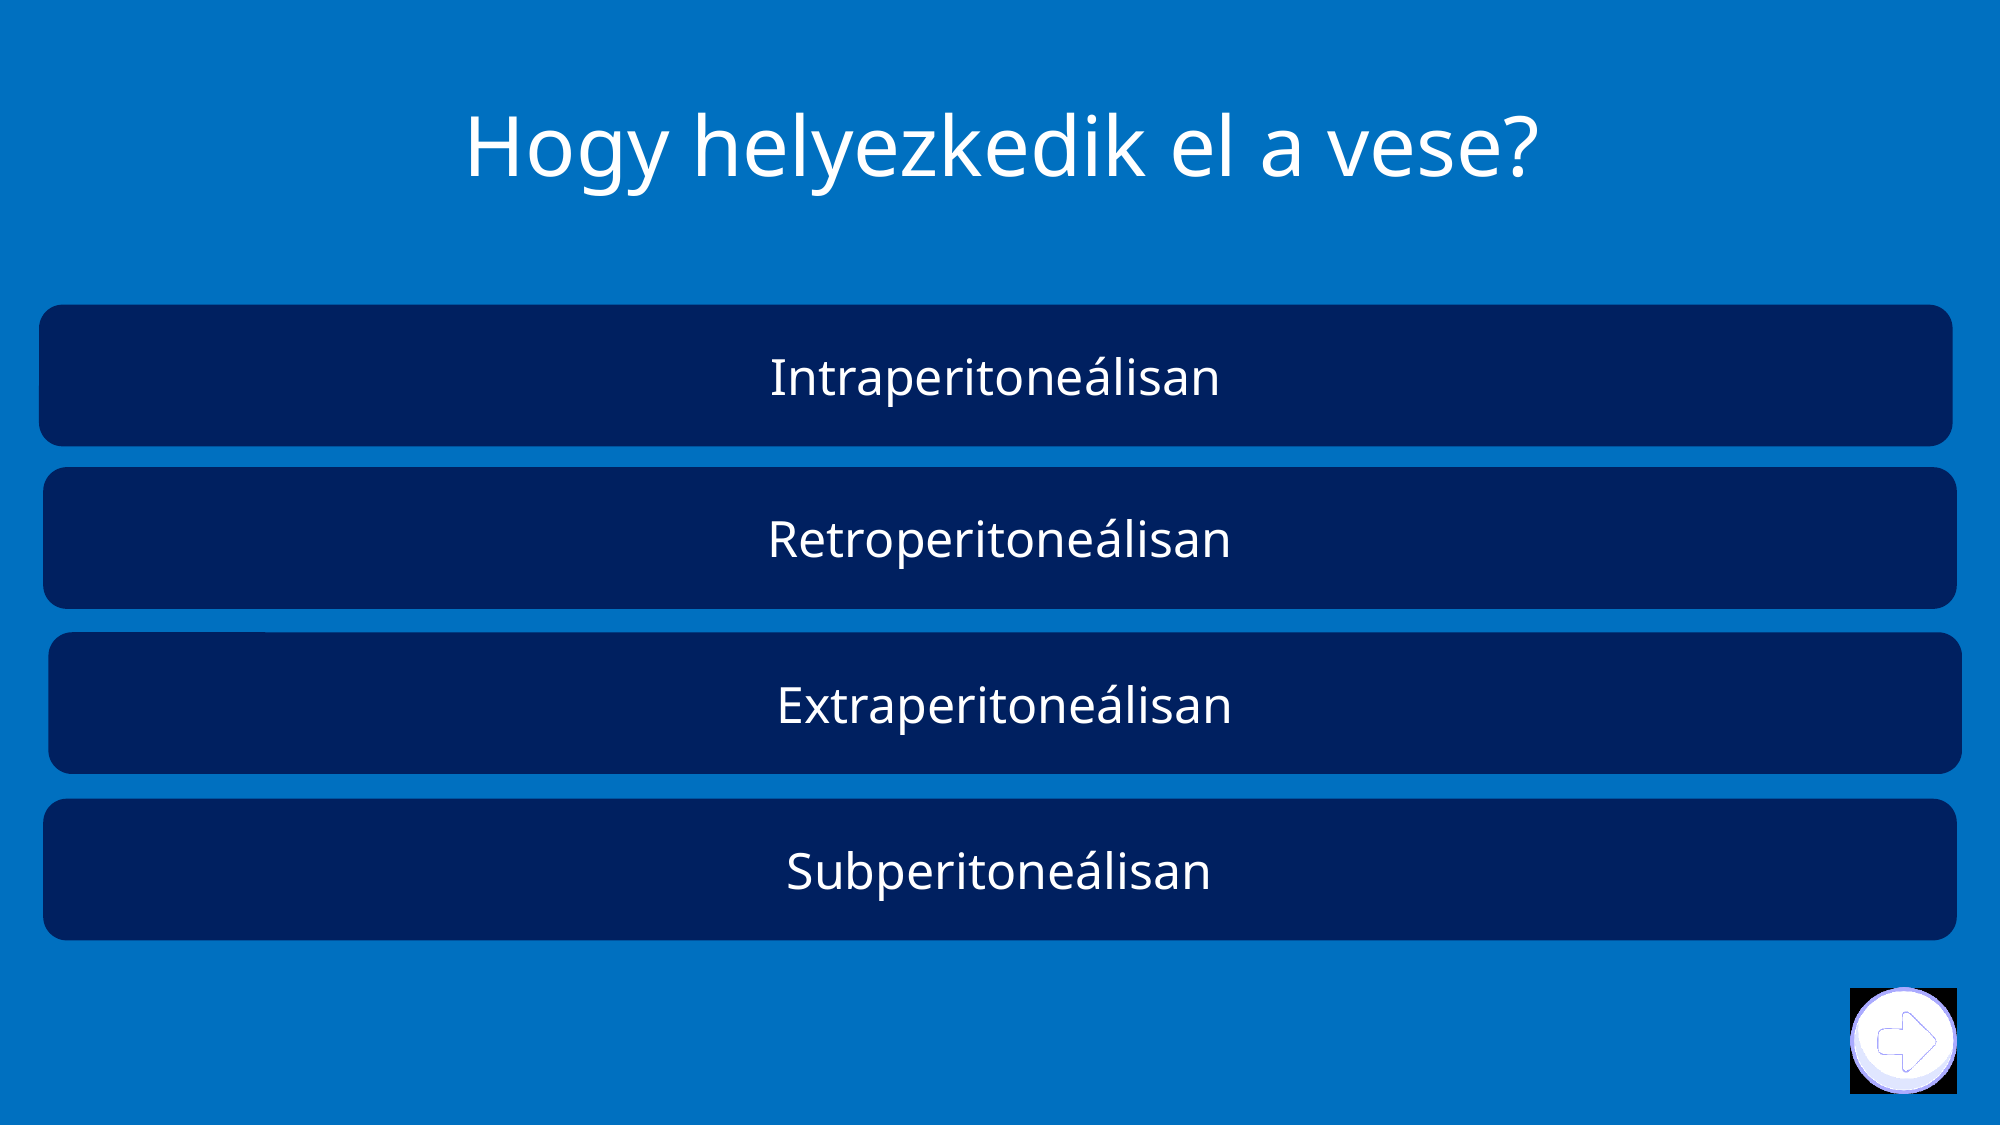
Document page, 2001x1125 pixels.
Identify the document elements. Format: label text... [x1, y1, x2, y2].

text_box Hogy helyezkedik el a vese? [48, 65, 1957, 221]
text_box Subperitoneálisan [43, 798, 1957, 941]
text_box Extraperitoneálisan [48, 632, 1962, 774]
text_box Retroperitoneálisan [43, 467, 1957, 609]
picture [1850, 987, 1957, 1095]
text_box Intraperitoneálisan [38, 304, 1953, 447]
